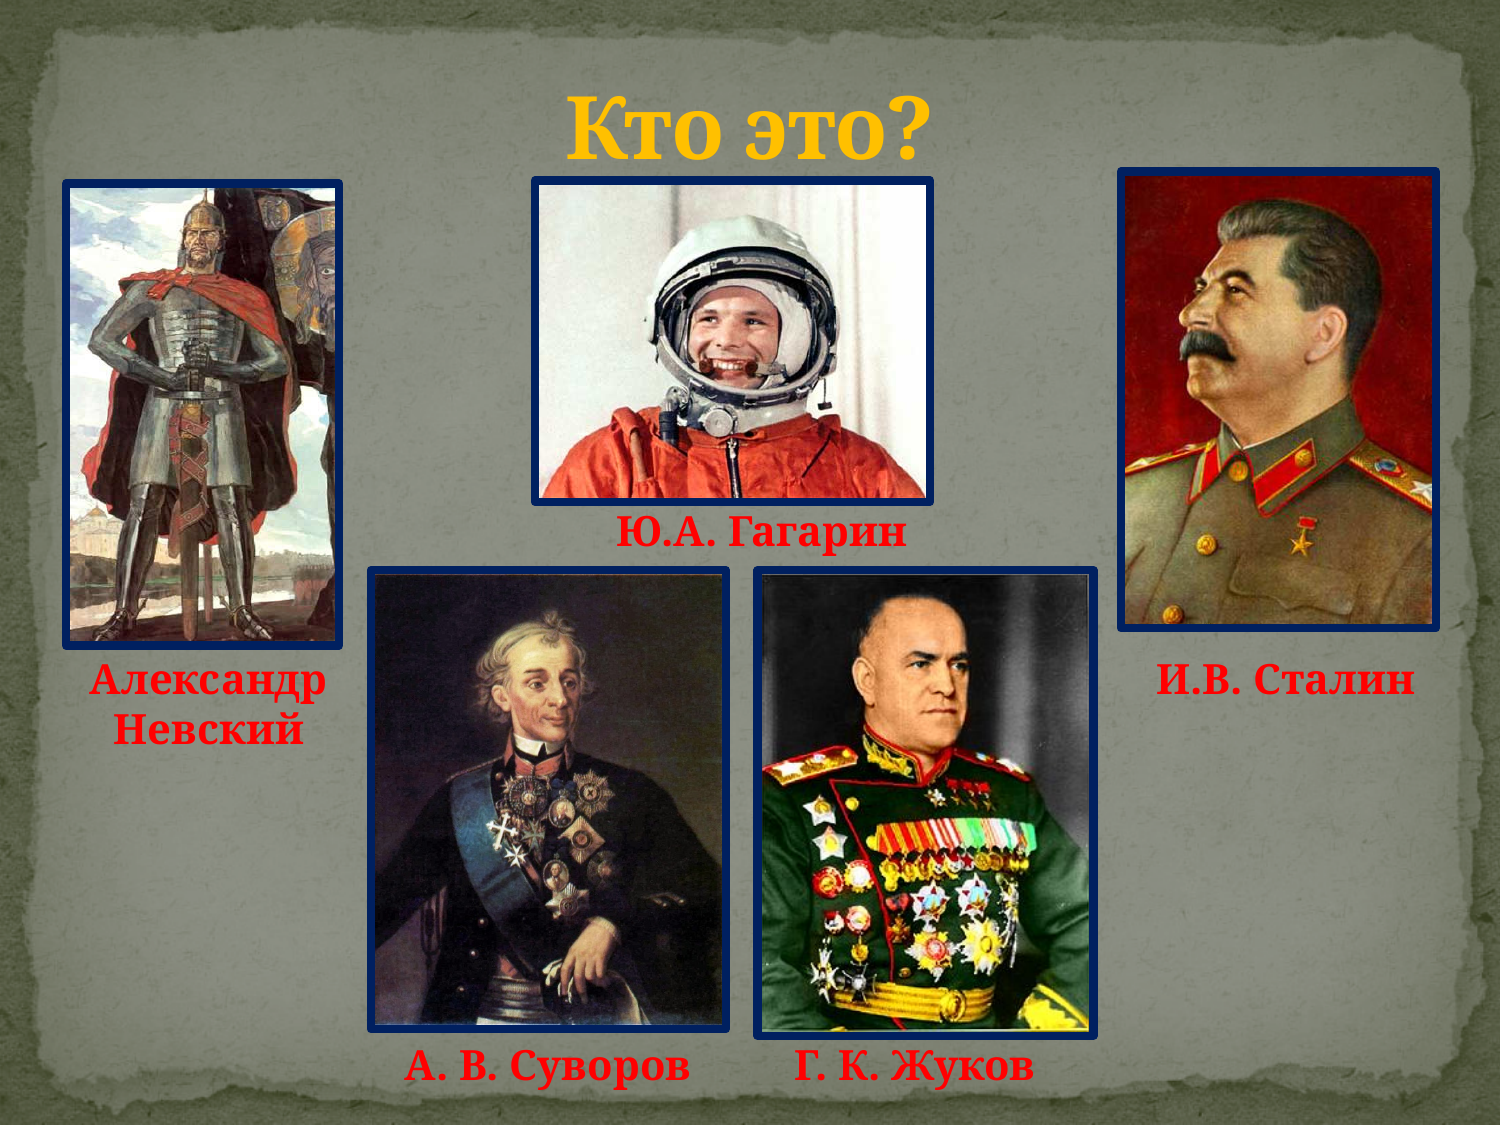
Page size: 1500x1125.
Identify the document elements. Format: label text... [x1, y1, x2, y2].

text_box Г. К. Жуков [761, 1039, 1069, 1097]
picture [762, 574, 1090, 1032]
picture [375, 574, 722, 1025]
title Кто это? [74, 24, 1425, 185]
picture [539, 185, 926, 497]
text_box И.В. Сталин [1139, 645, 1432, 710]
text_box Ю.А. Гагарин [478, 497, 1046, 563]
picture [1125, 176, 1432, 625]
text_box Александр Невский [72, 645, 345, 760]
text_box А. В. Суворов [375, 1033, 722, 1097]
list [73, 190, 334, 640]
